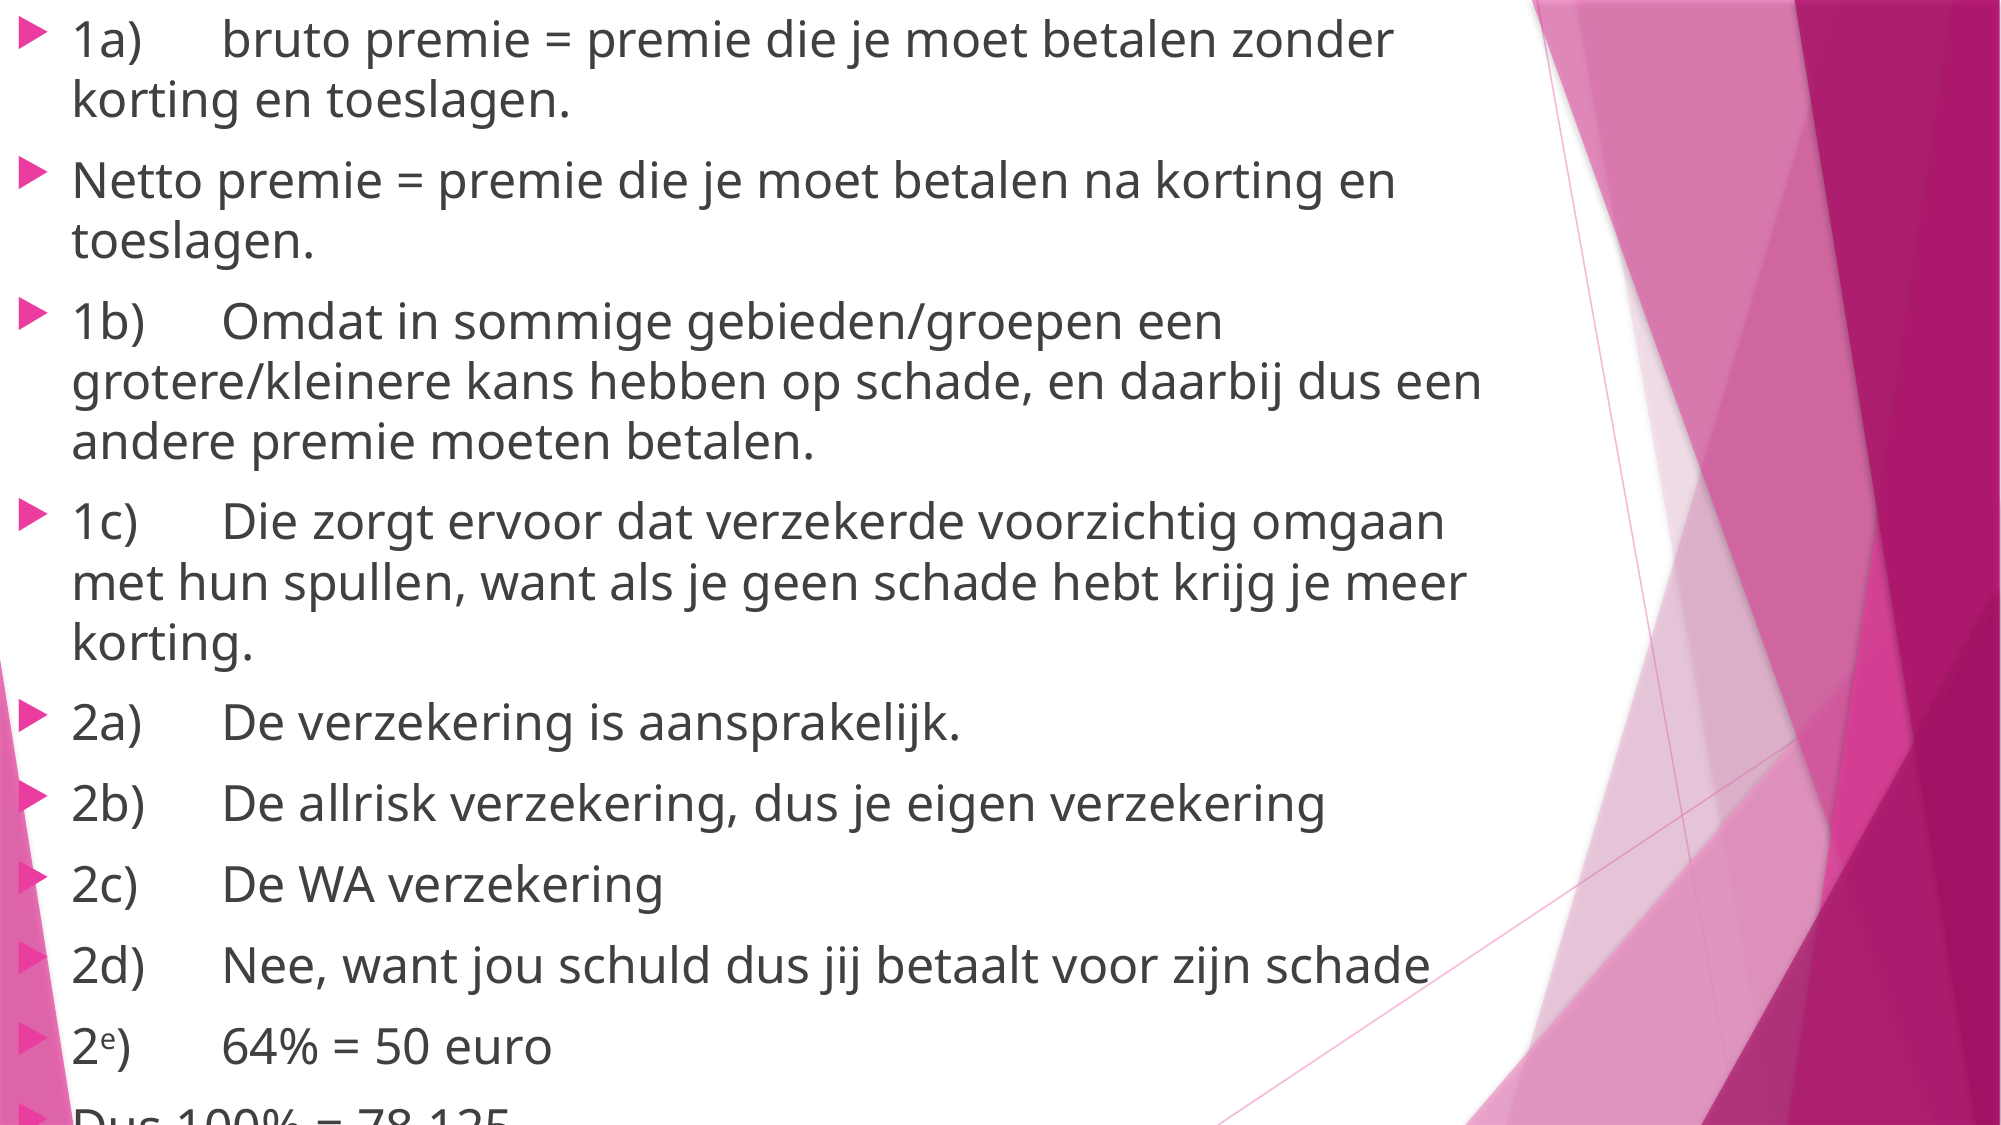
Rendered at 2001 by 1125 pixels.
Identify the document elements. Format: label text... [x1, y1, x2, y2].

list 1a) bruto premie = premie die je moet betalen zonder korting en toeslagen. Netto premie = premie die je moet betalen na korting en toeslagen. 1b) Omdat in sommige gebieden/groepen een grotere/kleinere kans hebben op schade, en daarbij dus een andere premie moeten betalen. 1c) Die zorgt ervoor dat verzekerde voorzichtig omgaan met hun spullen, want als je geen schade hebt krijg je meer korting. 2a) De verzekering is aansprakelijk. 2b) De allrisk verzekering, dus je eigen verzekering 2c) De WA verzekering 2d) Nee, want jou schuld dus jij betaalt voor zijn schade 2e) 64% = 50 euro Dus 100% = 78.125 [0, 0, 1546, 1108]
